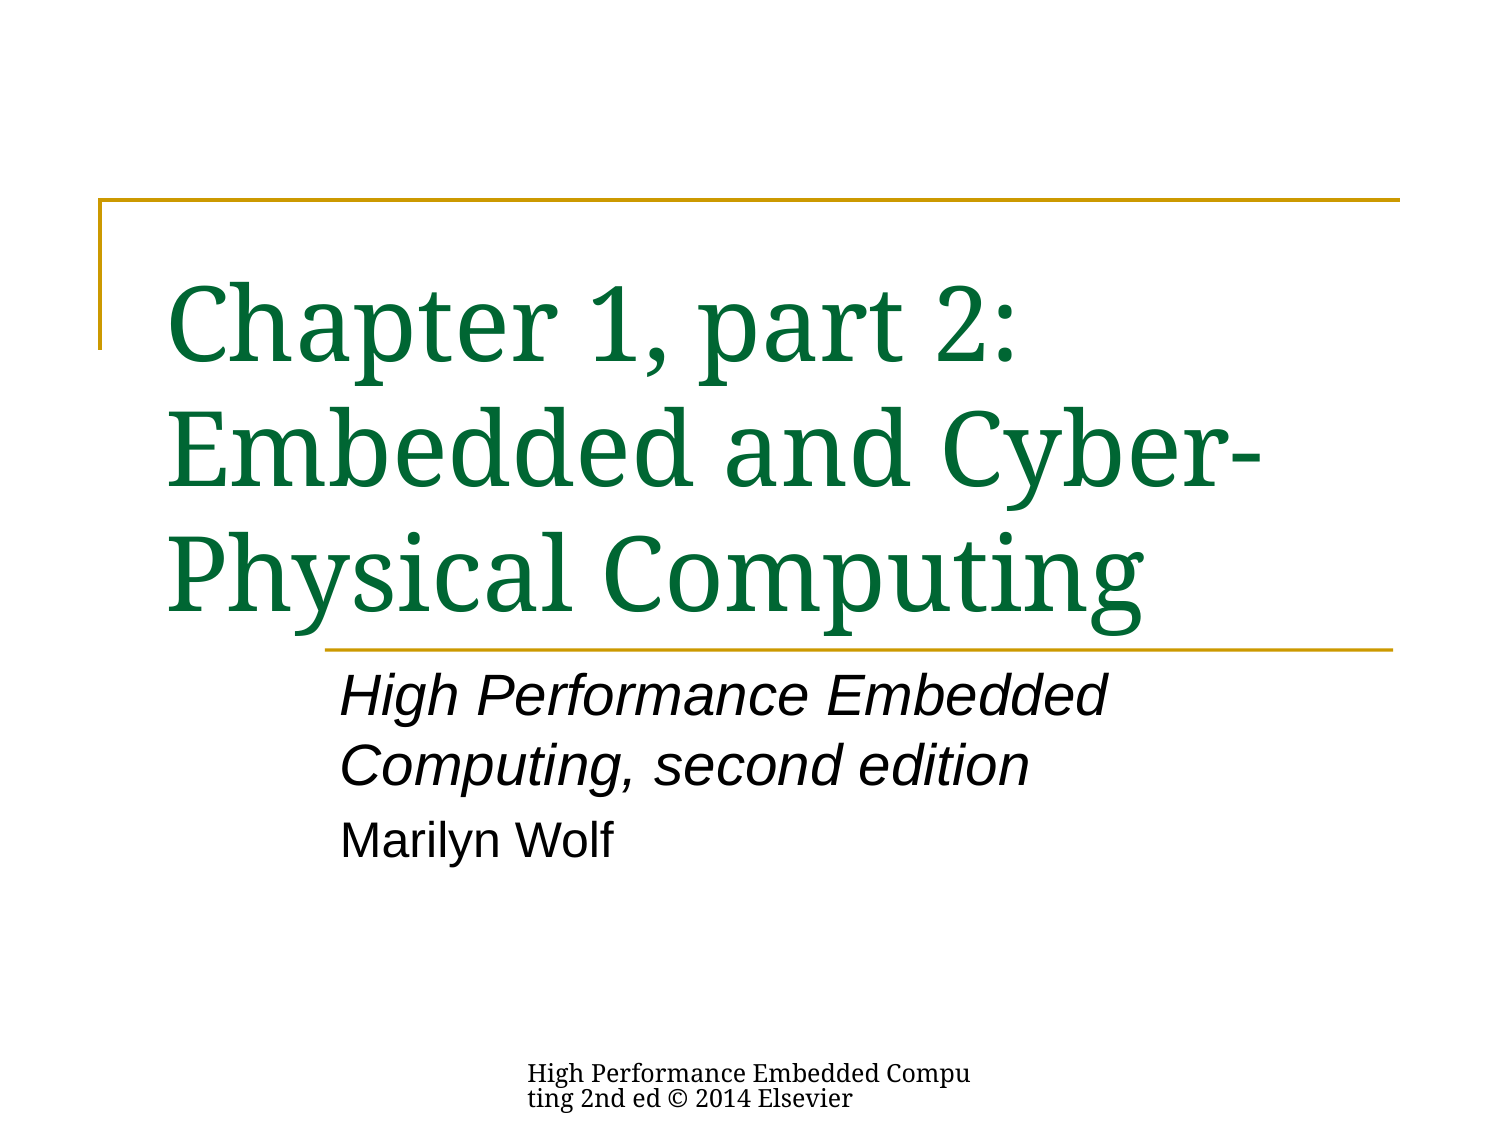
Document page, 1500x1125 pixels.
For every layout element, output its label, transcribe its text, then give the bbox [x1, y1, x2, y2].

footer High Performance Embedded Computing 2nd ed © 2014 Elsevier [512, 1024, 988, 1100]
title Chapter 1, part 2: Embedded and Cyber-Physical Computing [150, 249, 1401, 538]
subtitle High Performance Embedded Computing, second edition Marilyn Wolf [324, 650, 1400, 938]
